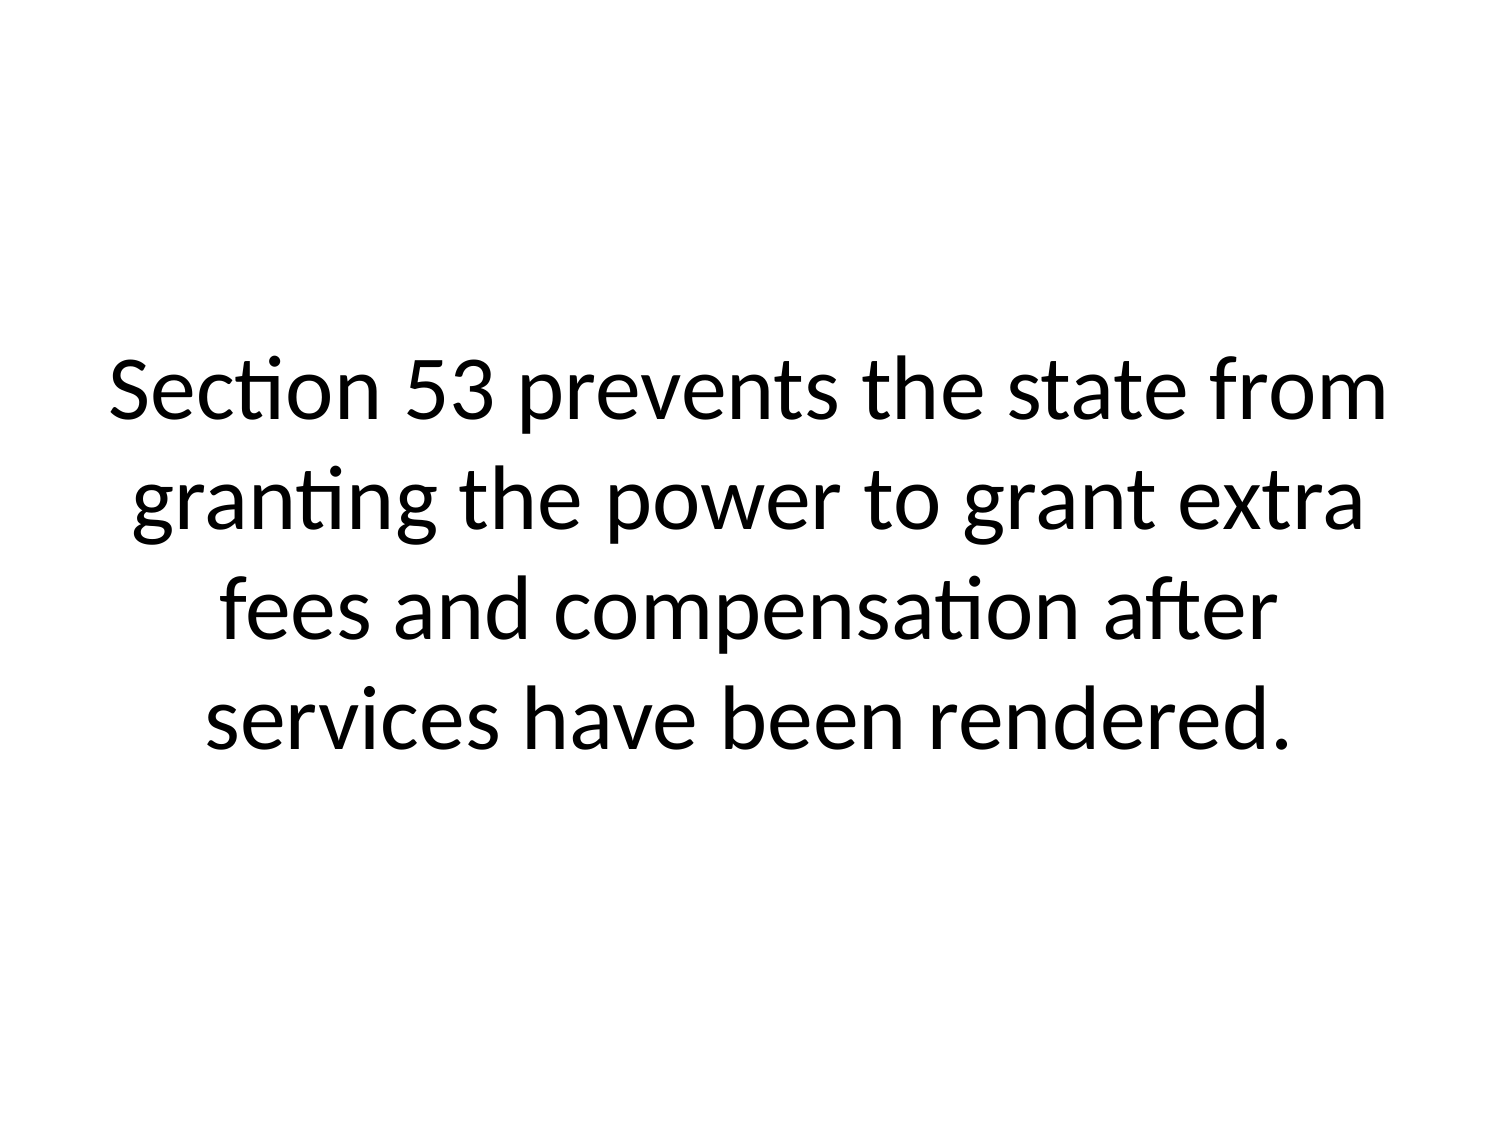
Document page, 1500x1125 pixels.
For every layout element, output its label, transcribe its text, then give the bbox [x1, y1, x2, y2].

title Section 53 prevents the state from granting the power to grant extra fees and compensation after services have been rendered. [75, 45, 1425, 1050]
